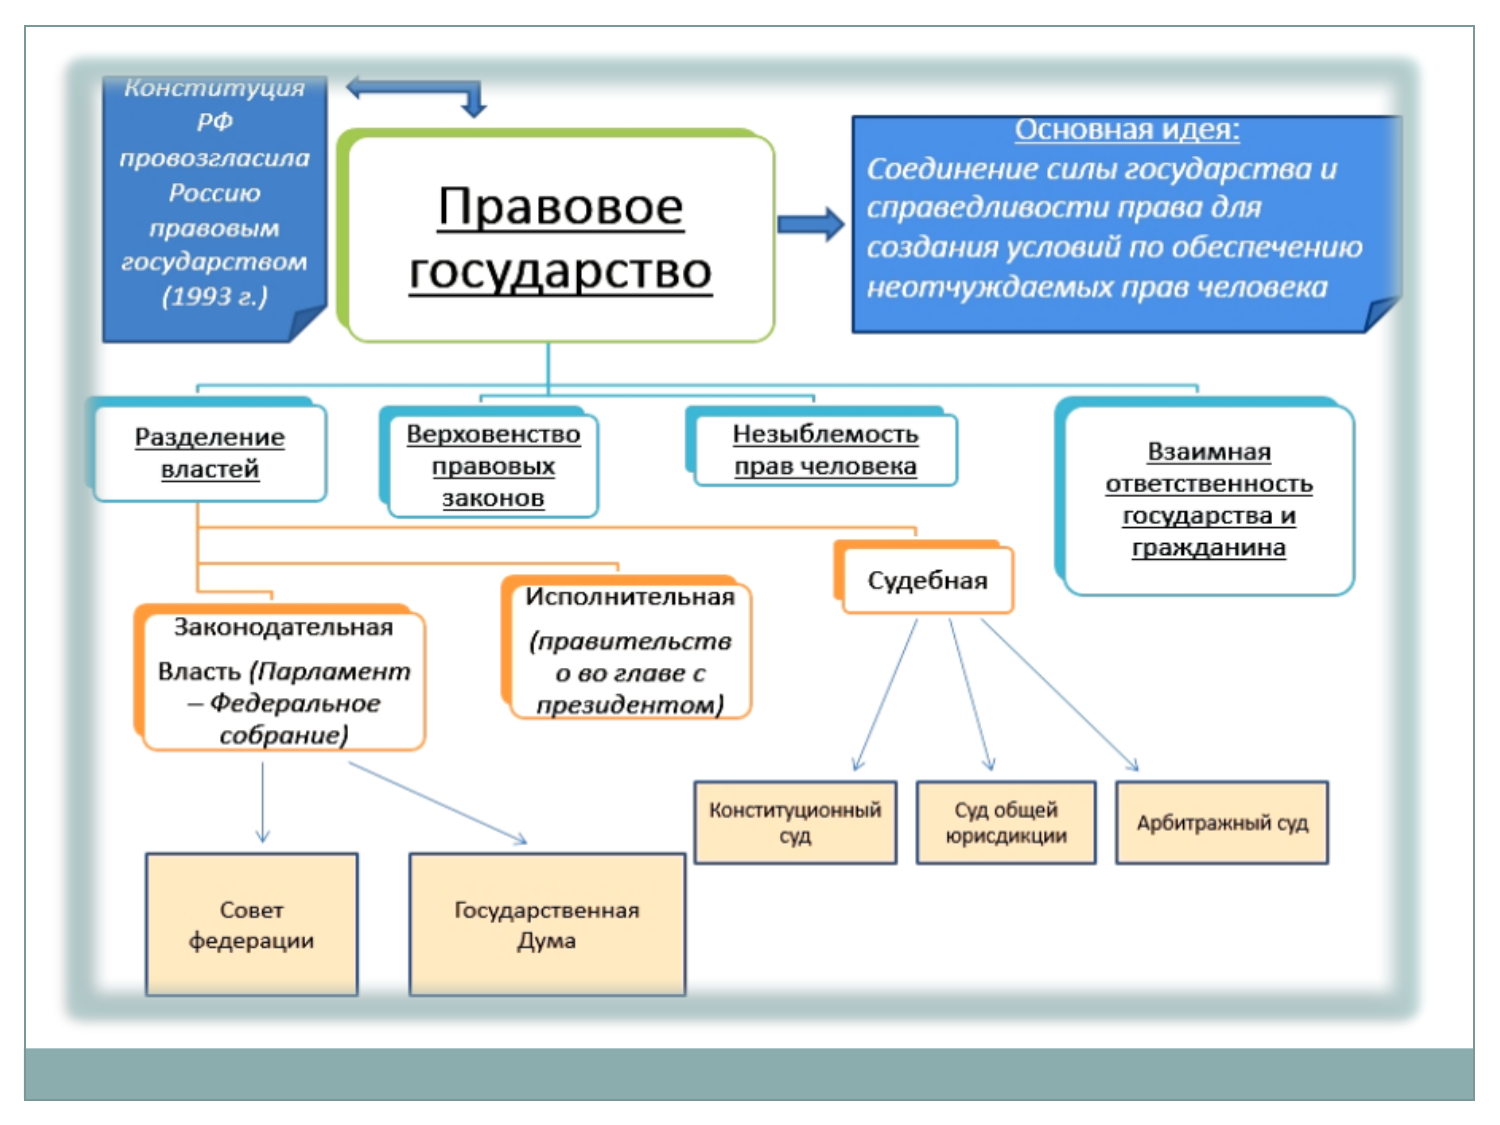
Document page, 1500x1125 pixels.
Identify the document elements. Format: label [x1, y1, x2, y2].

picture [76, 66, 1412, 1012]
